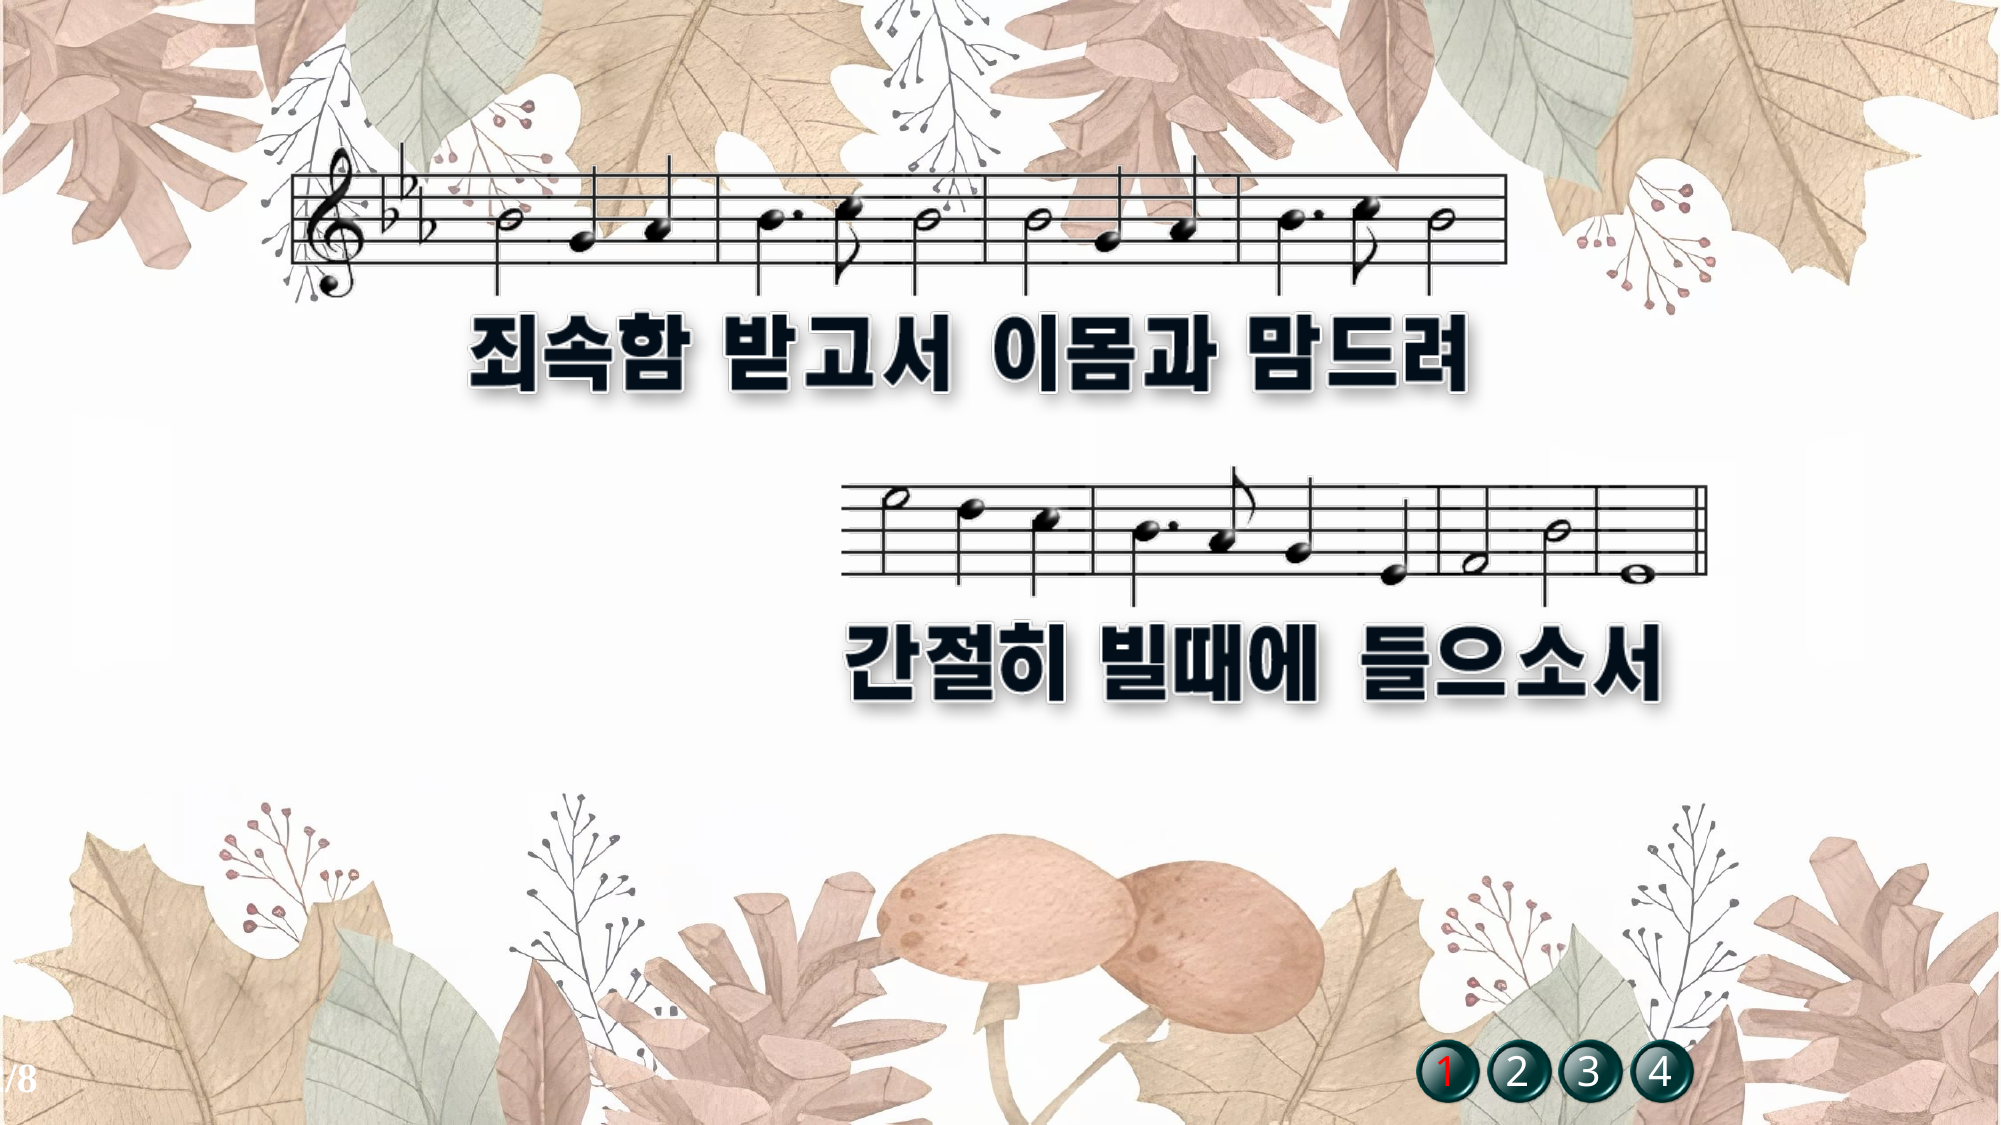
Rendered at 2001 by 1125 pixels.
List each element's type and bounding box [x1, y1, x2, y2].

text_box [1484, 1035, 1555, 1106]
picture [0, 0, 2001, 1125]
text_box [1627, 1035, 1697, 1106]
text_box [1413, 1035, 1484, 1106]
text_box [1555, 1035, 1626, 1106]
